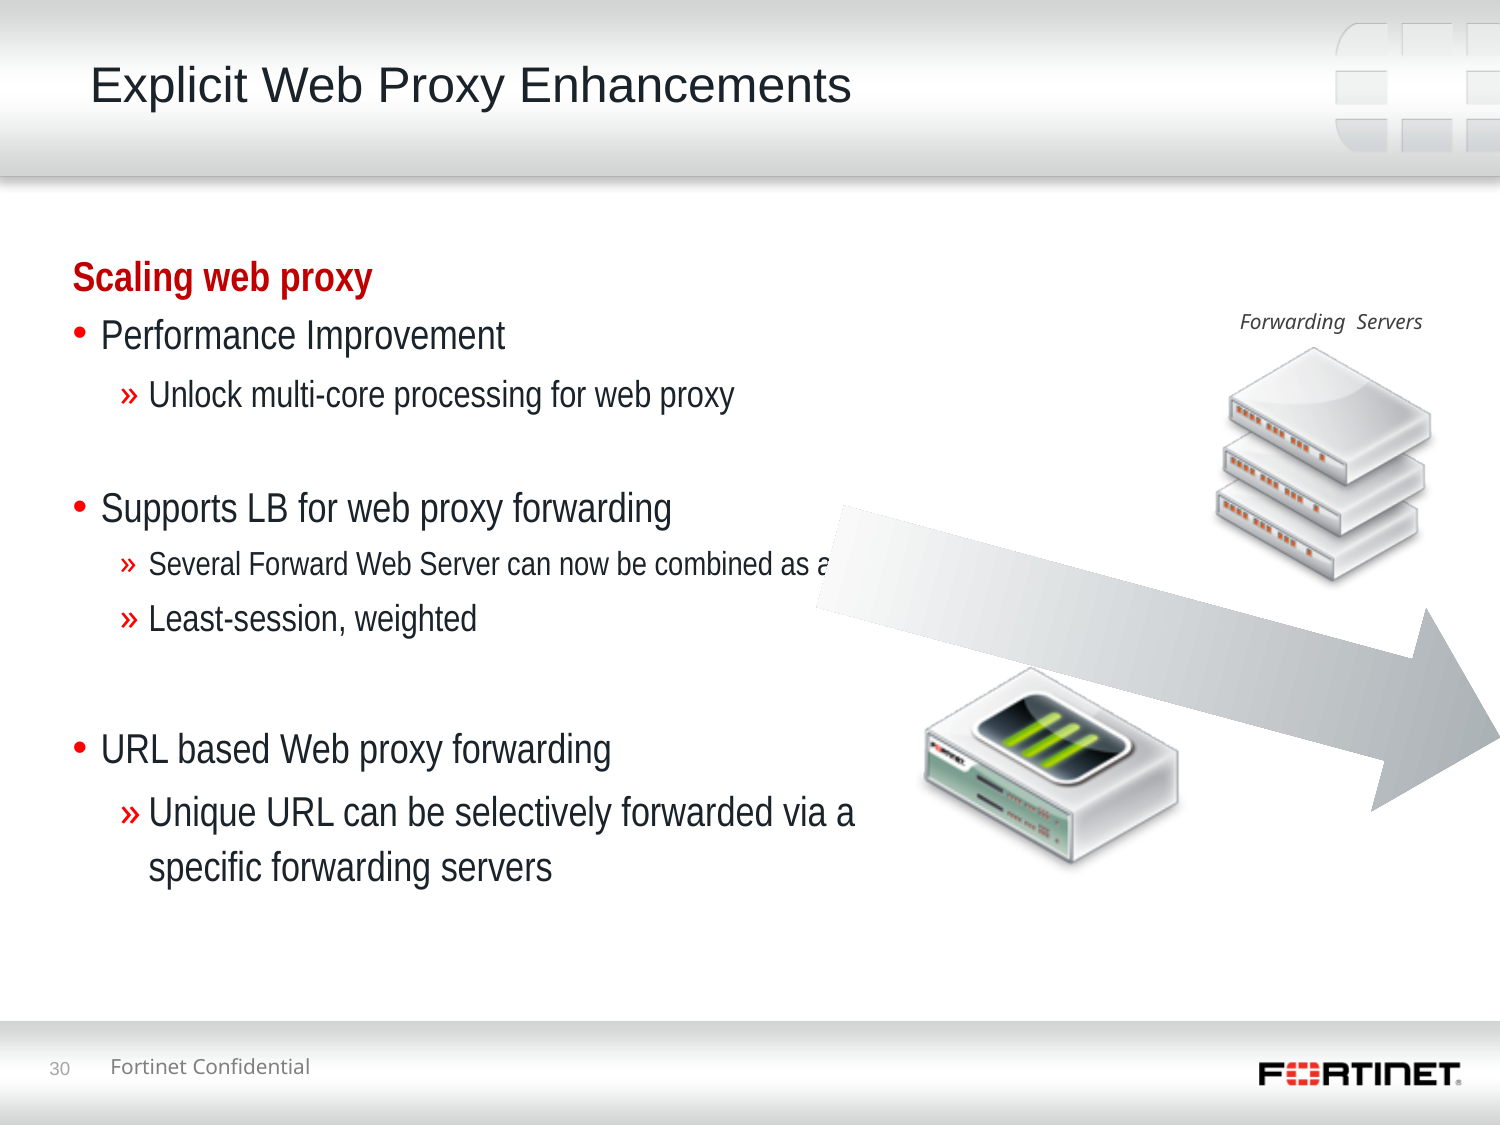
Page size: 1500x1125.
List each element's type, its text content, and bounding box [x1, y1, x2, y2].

list Scaling web proxy Performance Improvement Unlock multi-core processing for web proxy Supports LB for web proxy forwarding Several Forward Web Server can now be combined as a group Least-session, weighted URL based Web proxy forwarding Unique URL can be selectively forwarded via a specific forwarding servers [57, 241, 993, 948]
title Explicit Web Proxy Enhancements [75, 45, 1425, 138]
text_box Forwarding Servers [1225, 301, 1439, 342]
text_box [816, 505, 1500, 812]
picture [0, 0, 1500, 1125]
